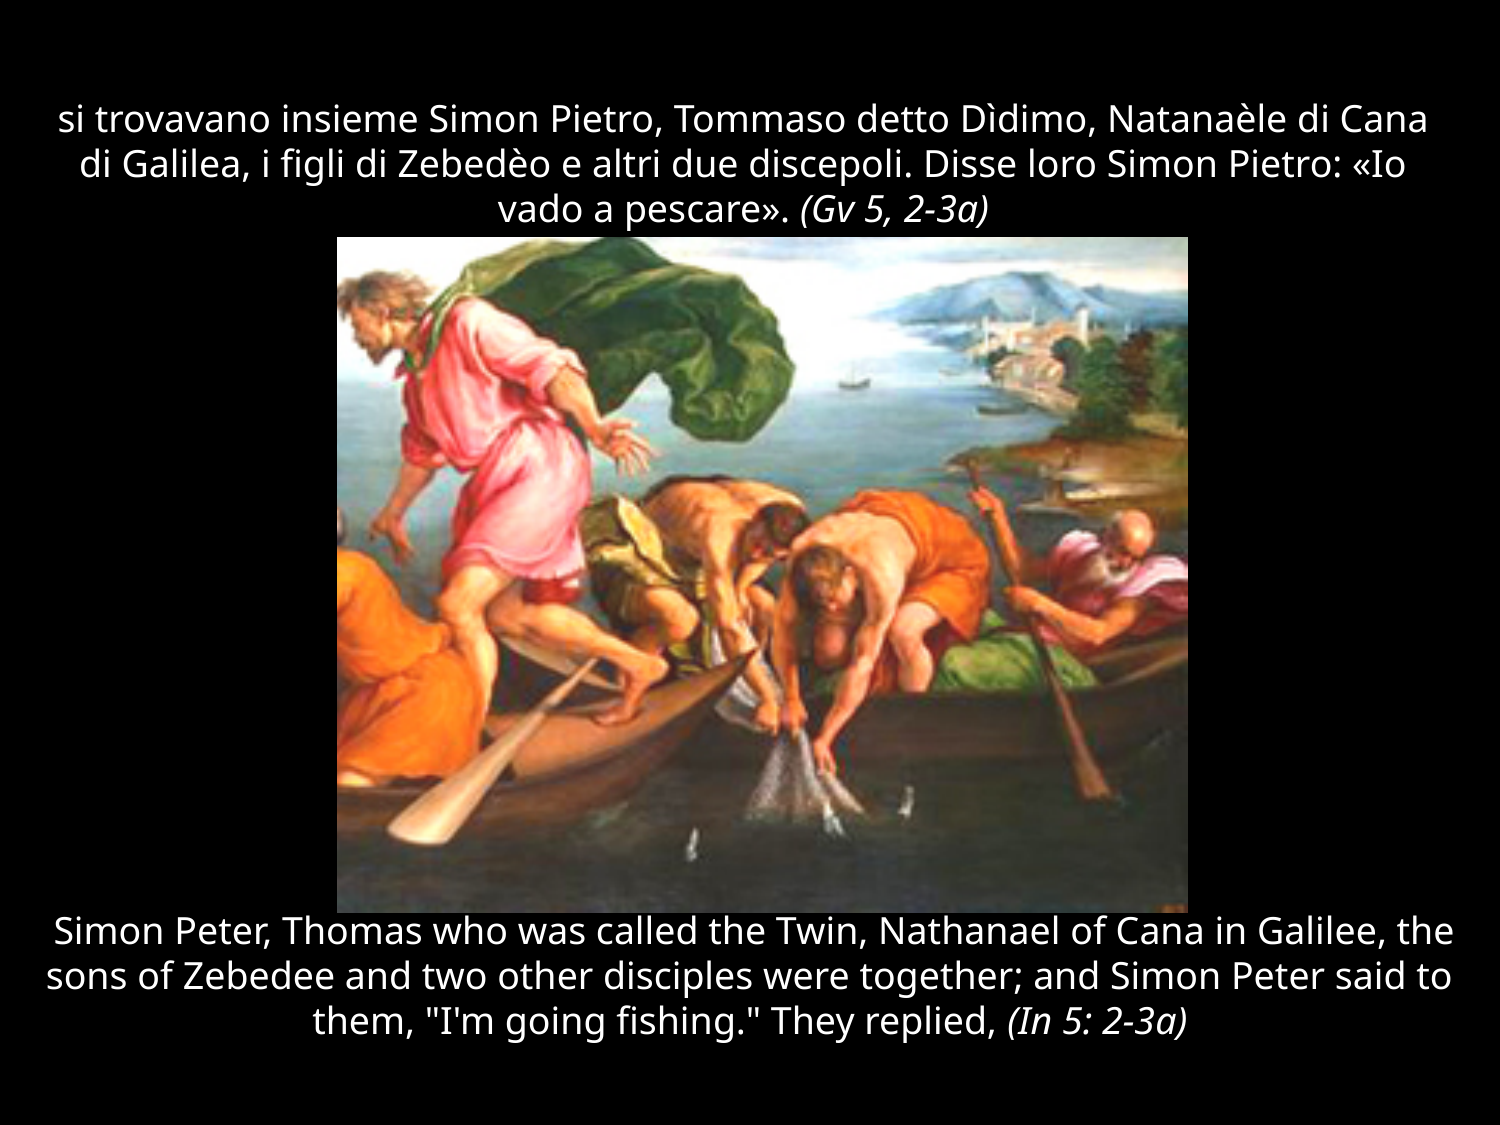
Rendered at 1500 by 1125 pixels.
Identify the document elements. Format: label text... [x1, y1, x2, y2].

text_box Simon Peter, Thomas who was called the Twin, Nathanael of Cana in Galilee, the sons of Zebedee and two other disciples were together; and Simon Peter said to them, "I'm going fishing." They replied, (In 5: 2-3a) [0, 899, 1500, 1050]
picture [337, 237, 1188, 913]
text_box si trovavano insieme Simon Pietro, Tommaso detto Dìdimo, Natanaèle di Cana di Galilea, i figli di Zebedèo e altri due discepoli. Disse loro Simon Pietro: «Io vado a pescare». (Gv 5, 2-3a) [24, 87, 1463, 238]
